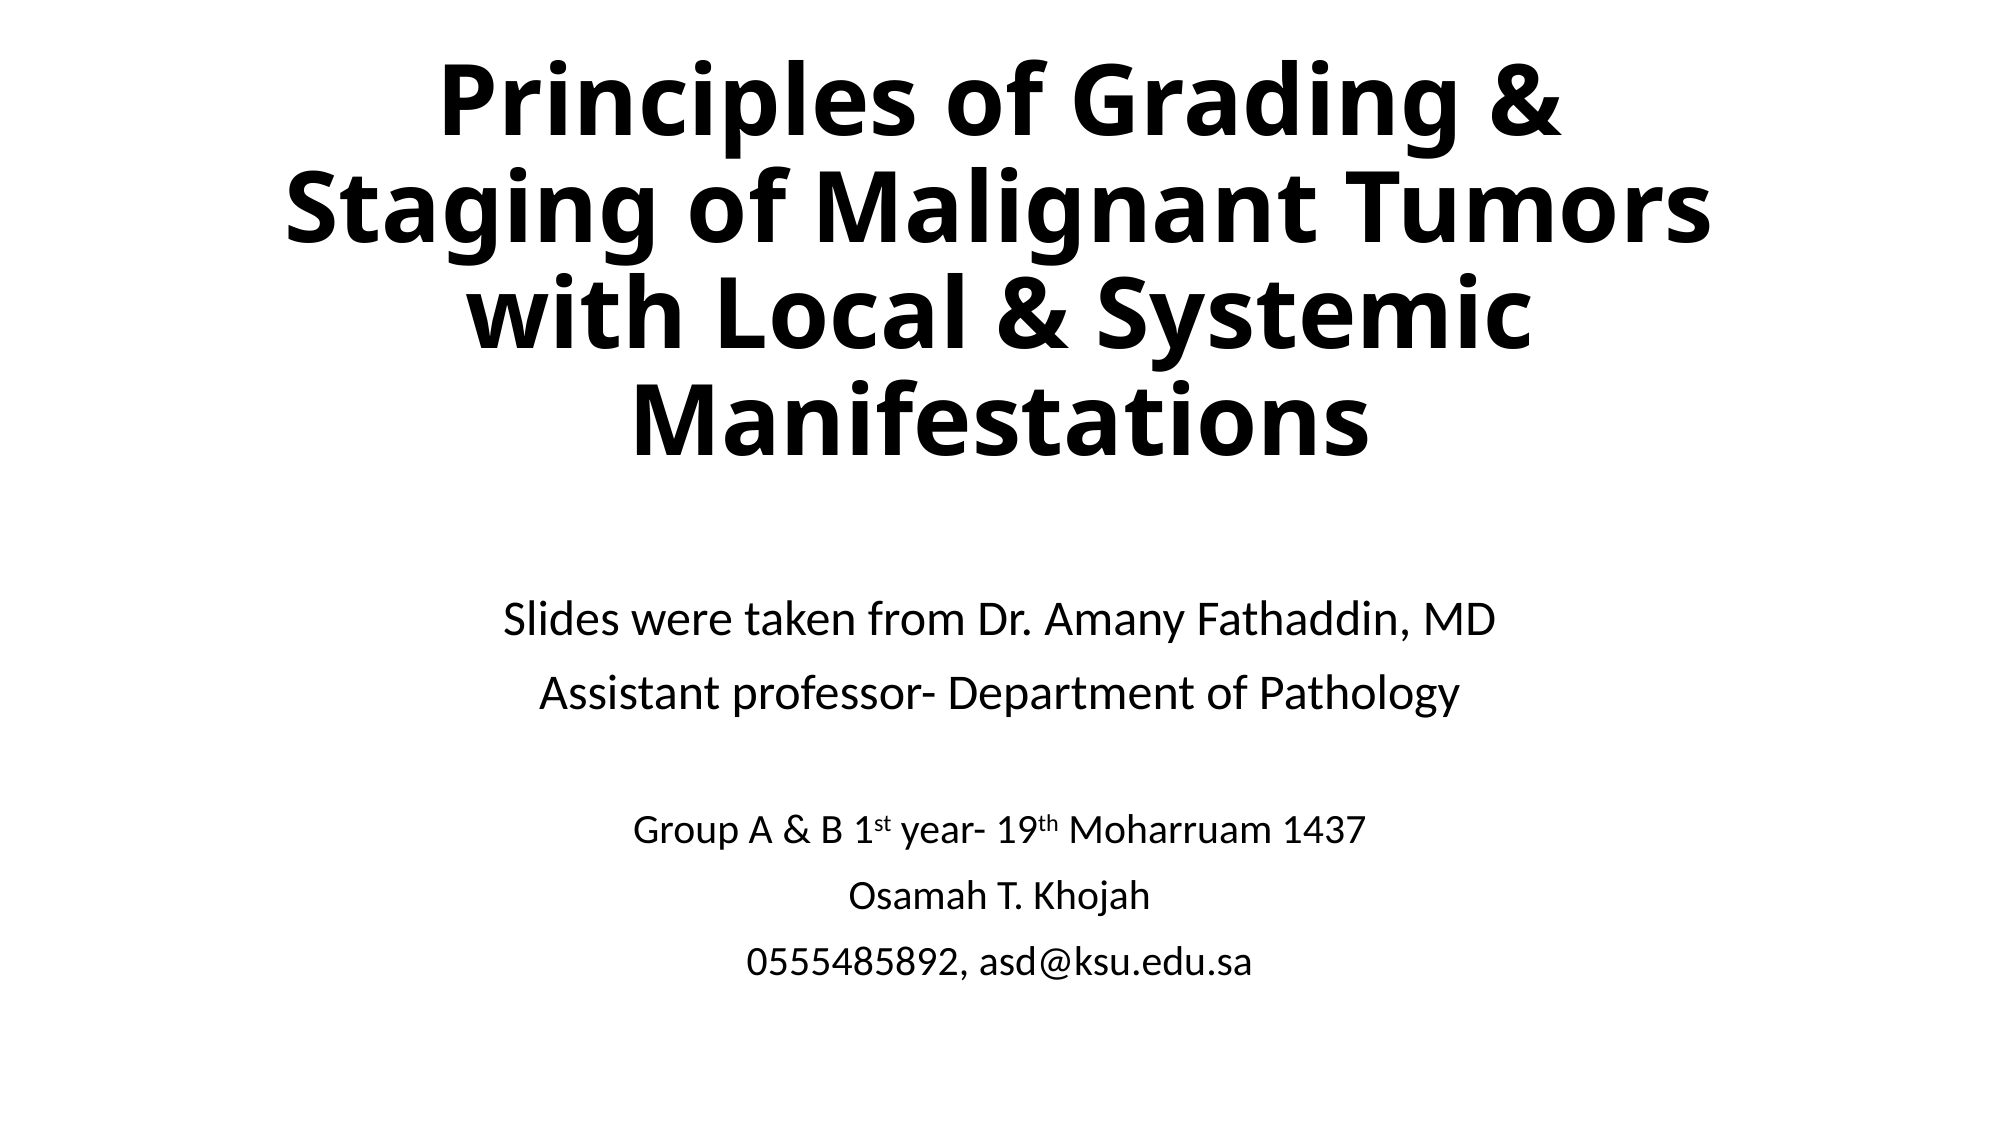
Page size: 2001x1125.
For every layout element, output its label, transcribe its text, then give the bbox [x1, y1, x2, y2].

title Principles of Grading & Staging of Malignant Tumors with Local & Systemic Manifestations [249, 37, 1750, 485]
subtitle Slides were taken from Dr. Amany Fathaddin, MD Assistant professor- Department of Pathology Group A & B 1st year- 19th Moharruam 1437 Osamah T. Khojah 0555485892, asd@ksu.edu.sa [249, 503, 1750, 1000]
